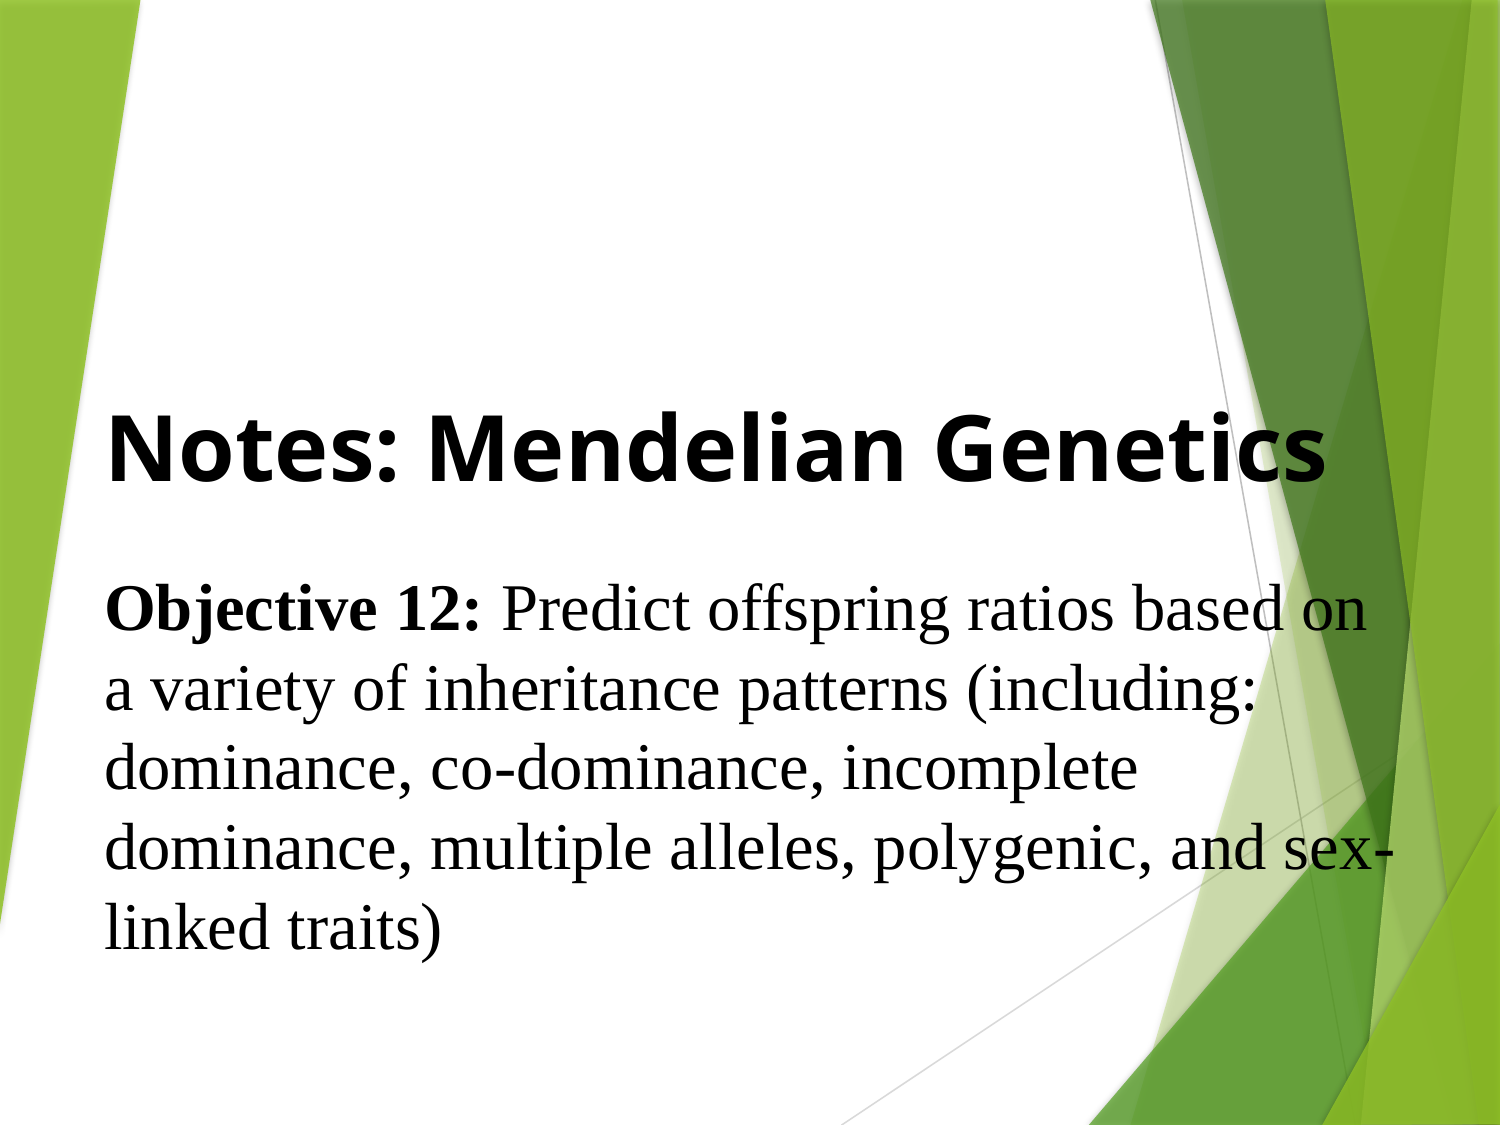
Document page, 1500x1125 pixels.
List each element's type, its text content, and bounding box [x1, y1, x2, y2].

title Notes: Mendelian Genetics [89, 272, 1440, 508]
subtitle Objective 12: Predict offspring ratios based on a variety of inheritance patterns (including: dominance, co-dominance, incomplete dominance, multiple alleles, polygenic, and sex-linked traits) [89, 555, 1415, 1044]
